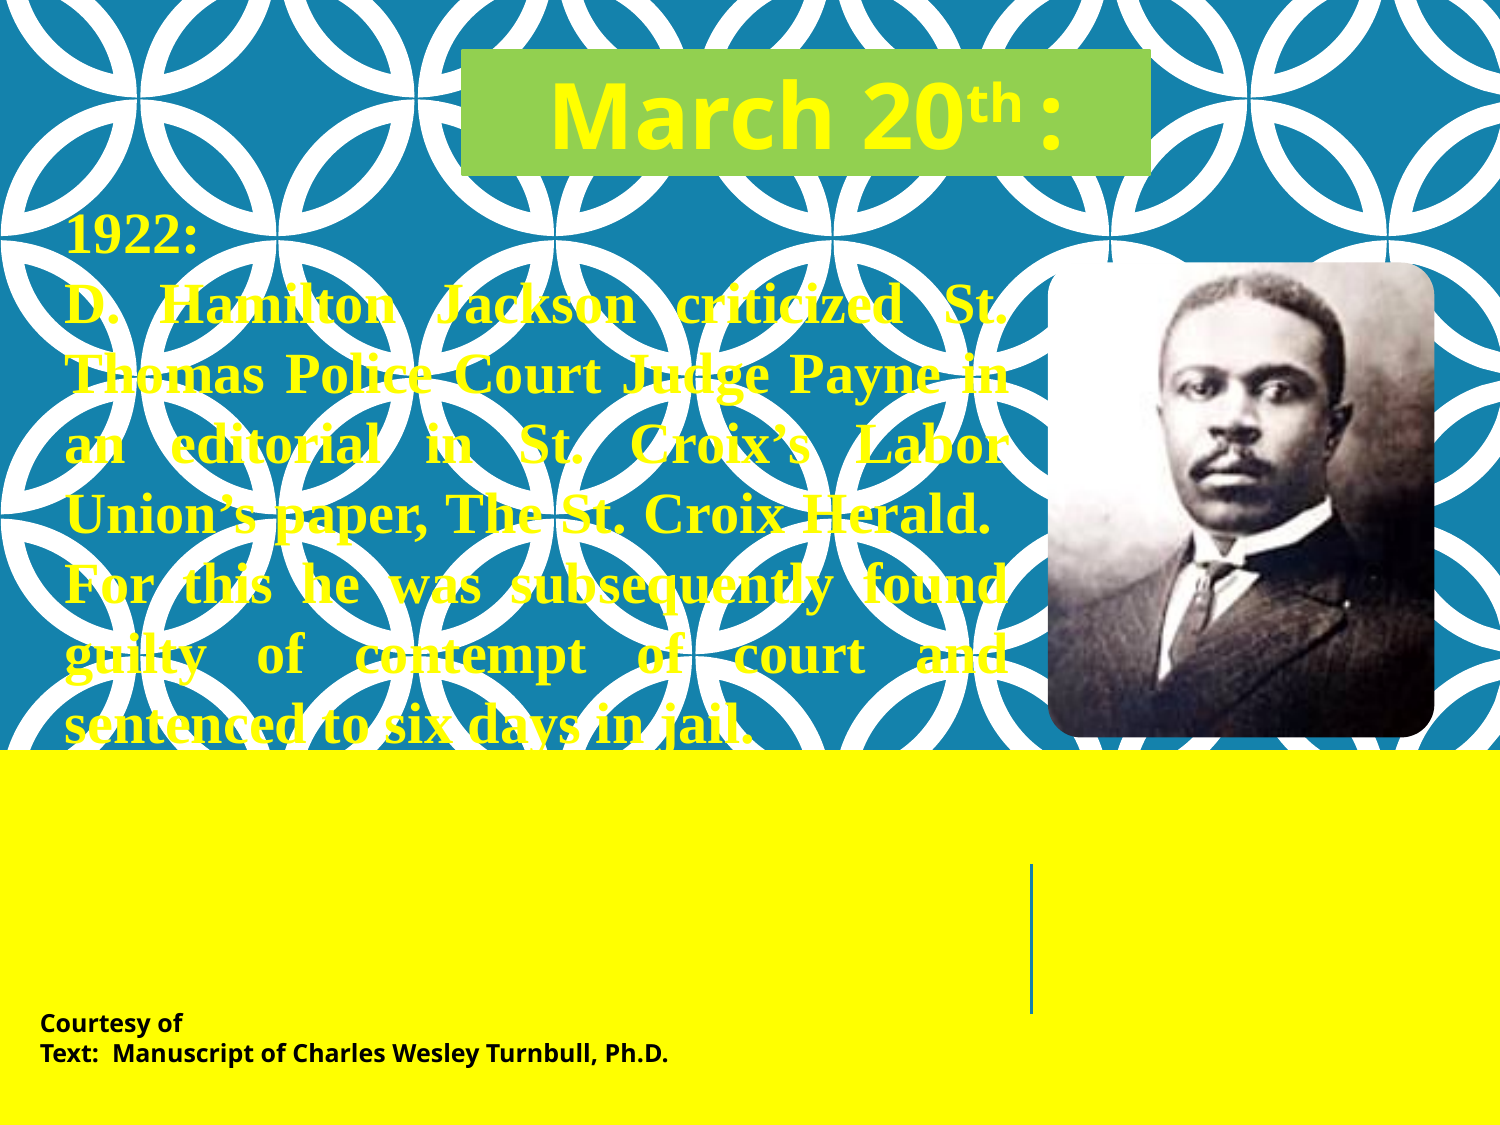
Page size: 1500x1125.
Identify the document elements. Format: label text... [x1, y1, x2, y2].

picture [1047, 262, 1435, 738]
text_box March 20th : [461, 49, 1151, 176]
text_box 1922: D. Hamilton Jackson criticized St. Thomas Police Court Judge Payne in an editorial in St. Croix’s Labor Union’s paper, The St. Croix Herald. For this he was subsequently found guilty of contempt of court and sentenced to six days in jail. [49, 187, 1025, 762]
text_box Courtesy of Text: Manuscript of Charles Wesley Turnbull, Ph.D. [24, 999, 1413, 1075]
